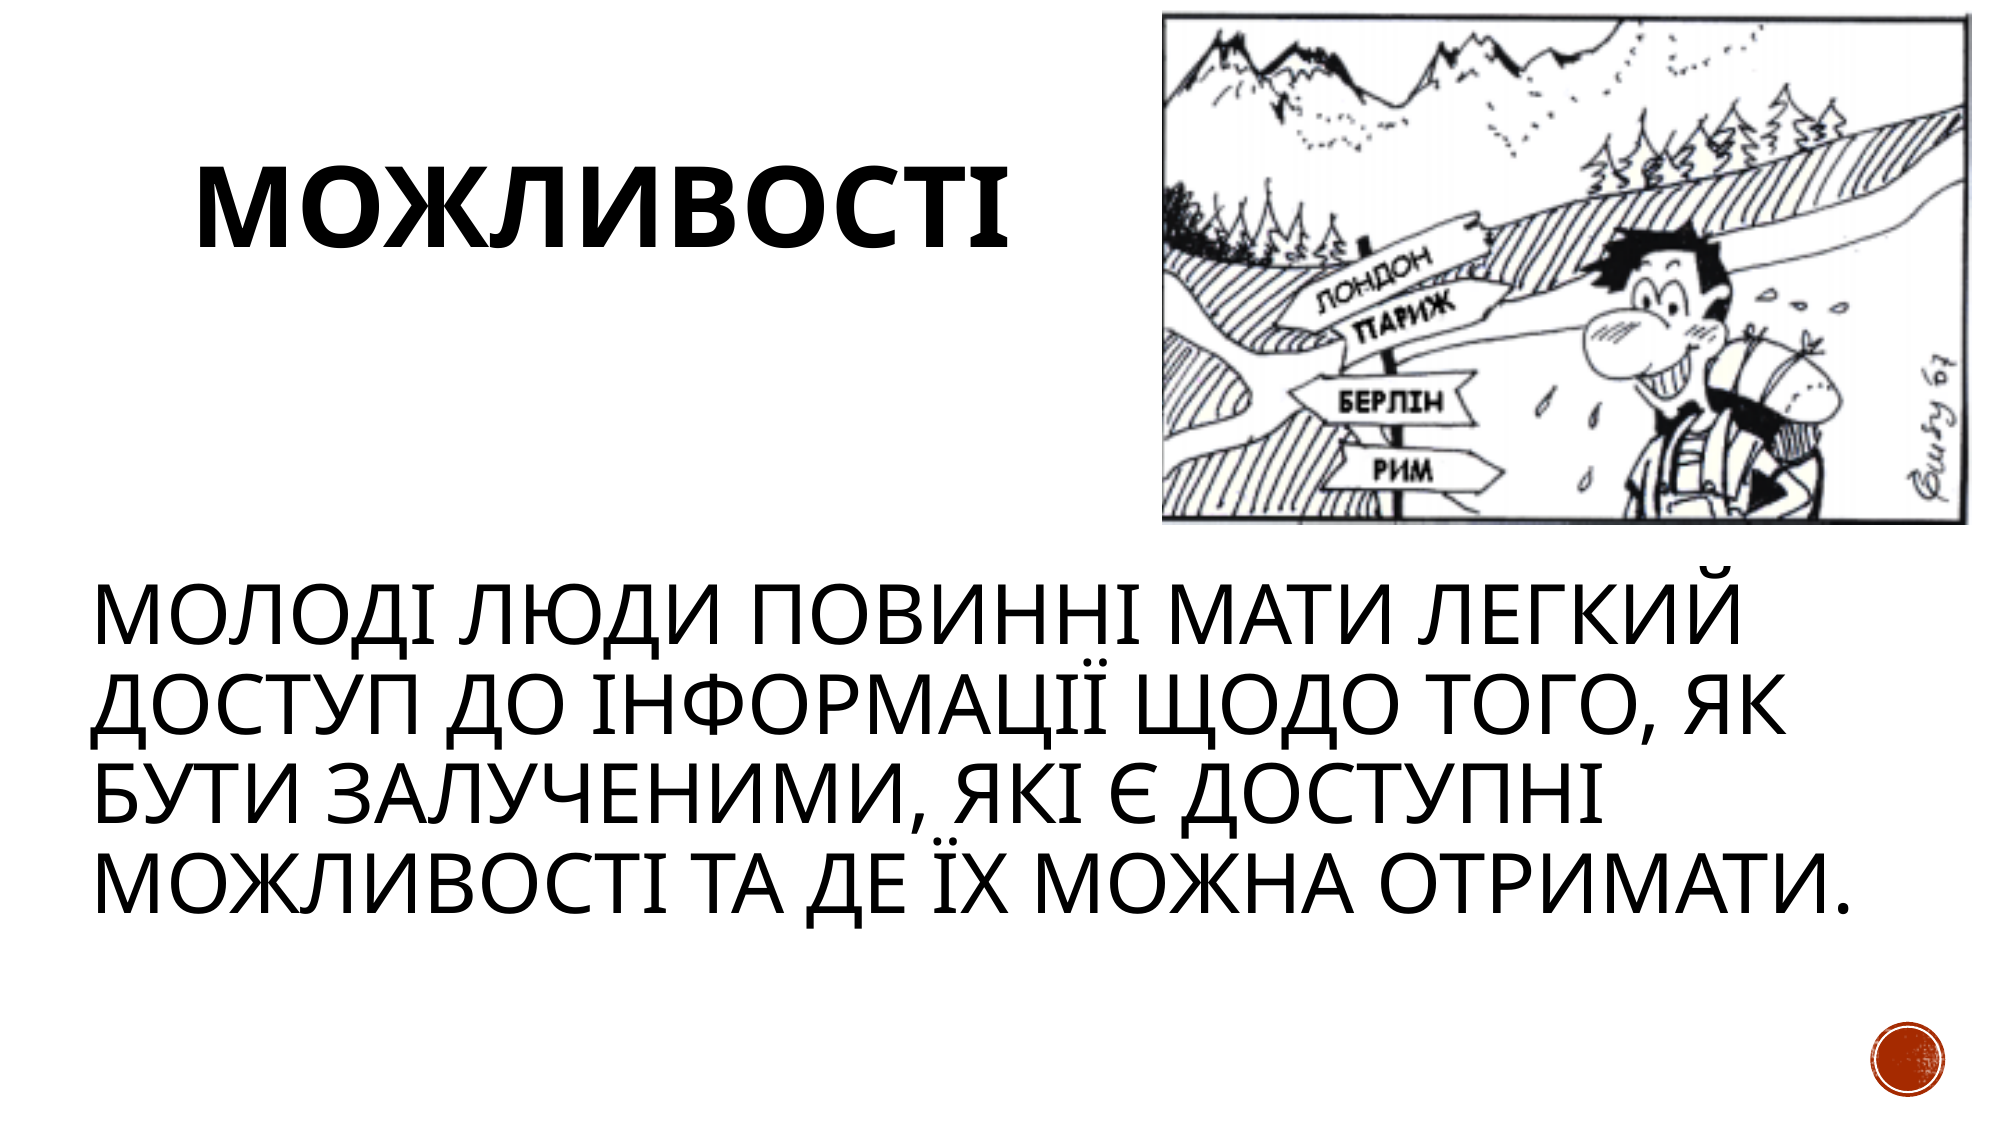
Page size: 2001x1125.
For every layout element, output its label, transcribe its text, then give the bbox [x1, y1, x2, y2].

text_box молоді люди повинні мати легкий доступ до інформації щодо того, як бути залученими, які є доступні можливості та де їх можна отримати. [75, 401, 1947, 1104]
title Можливості [175, 79, 1161, 344]
picture [1162, 9, 1972, 525]
